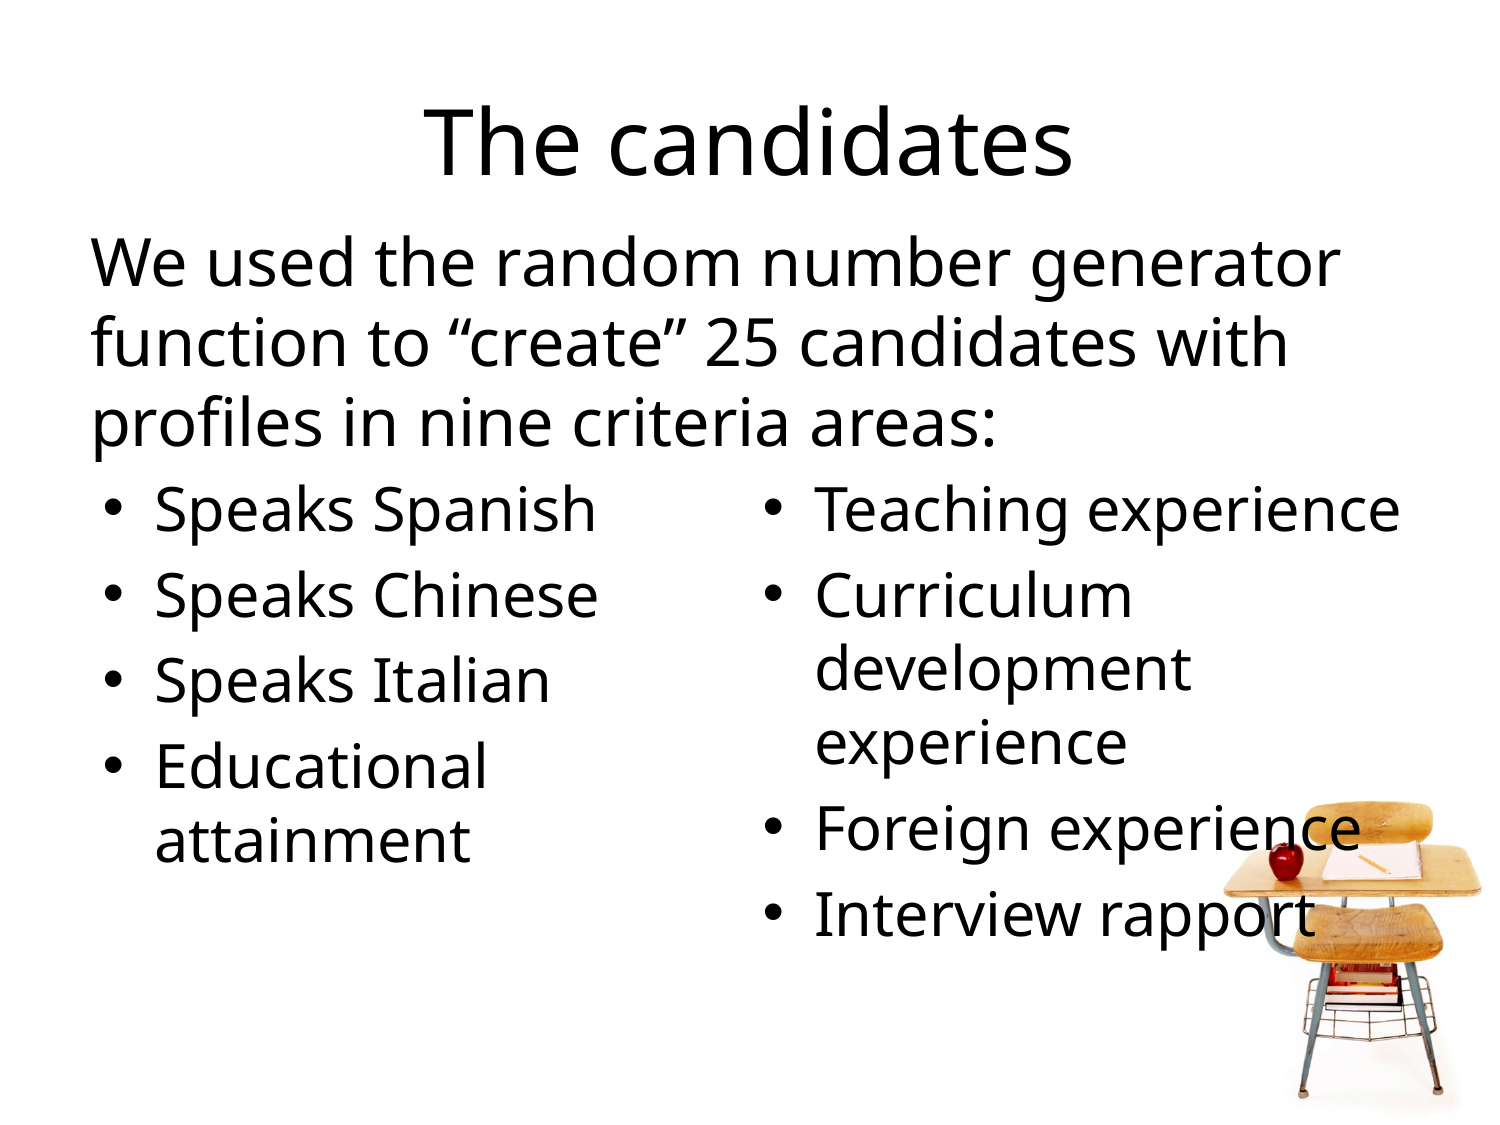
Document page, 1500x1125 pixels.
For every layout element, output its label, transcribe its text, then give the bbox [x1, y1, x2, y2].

picture [1212, 754, 1500, 1125]
title The candidates [75, 45, 1425, 212]
list We used the random number generator function to “create” 25 candidates with profiles in nine criteria areas: [75, 212, 1425, 488]
text_box Speaks Spanish Speaks Chinese Speaks Italian Educational attainment Teaching experience Curriculum development experience Foreign experience Interview rapport [87, 462, 1438, 963]
